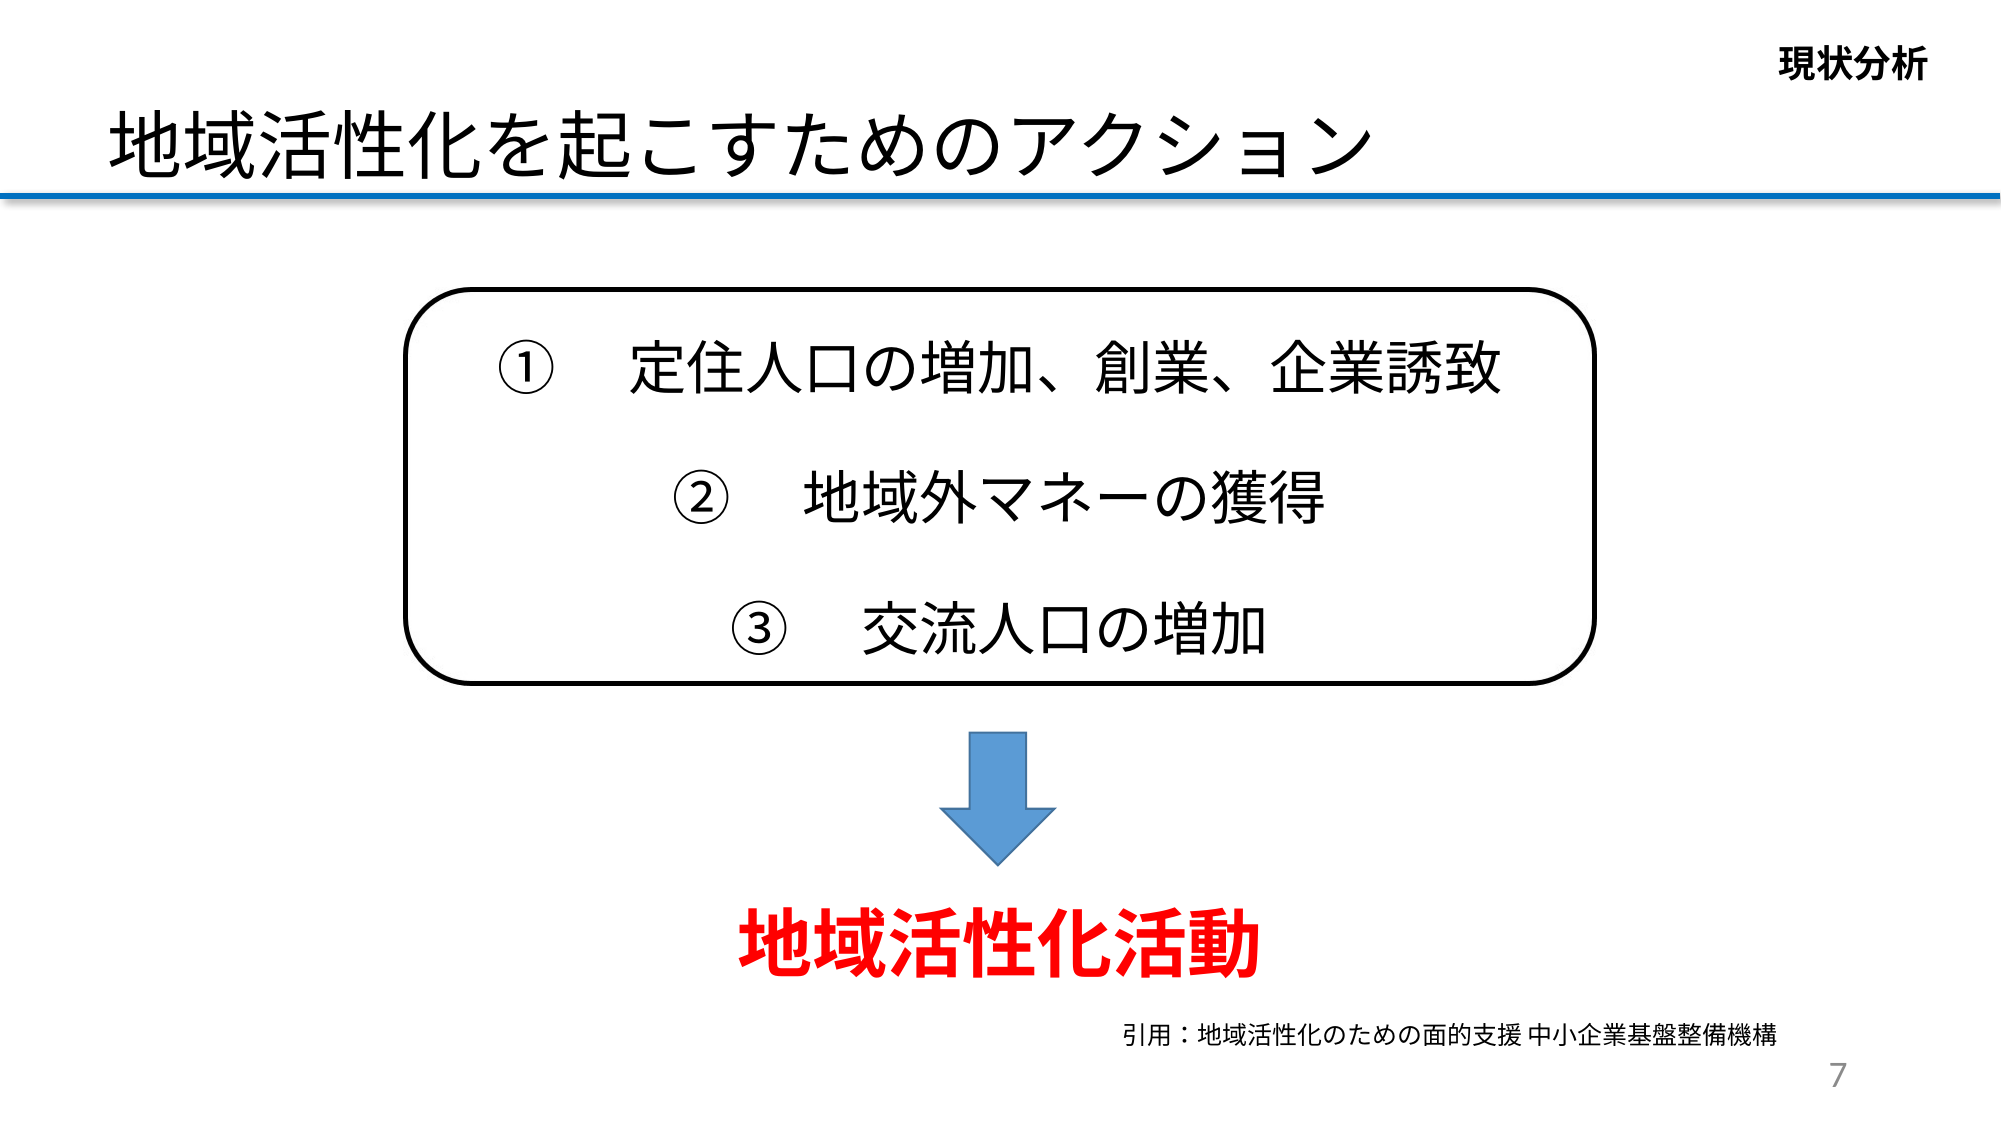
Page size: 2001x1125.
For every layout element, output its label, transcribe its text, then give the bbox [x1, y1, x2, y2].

text_box 引用：地域活性化のための面的支援 中小企業基盤整備機構 [1107, 1012, 1807, 1093]
text_box 現状分析 [1764, 33, 1944, 93]
text_box [938, 731, 1057, 867]
text_box 地域活性化を起こすためのアクション [92, 91, 1392, 197]
text_box 地域活性化活動 [696, 889, 1304, 995]
slide_number 7 [1412, 1042, 1863, 1103]
picture [403, 287, 1597, 686]
